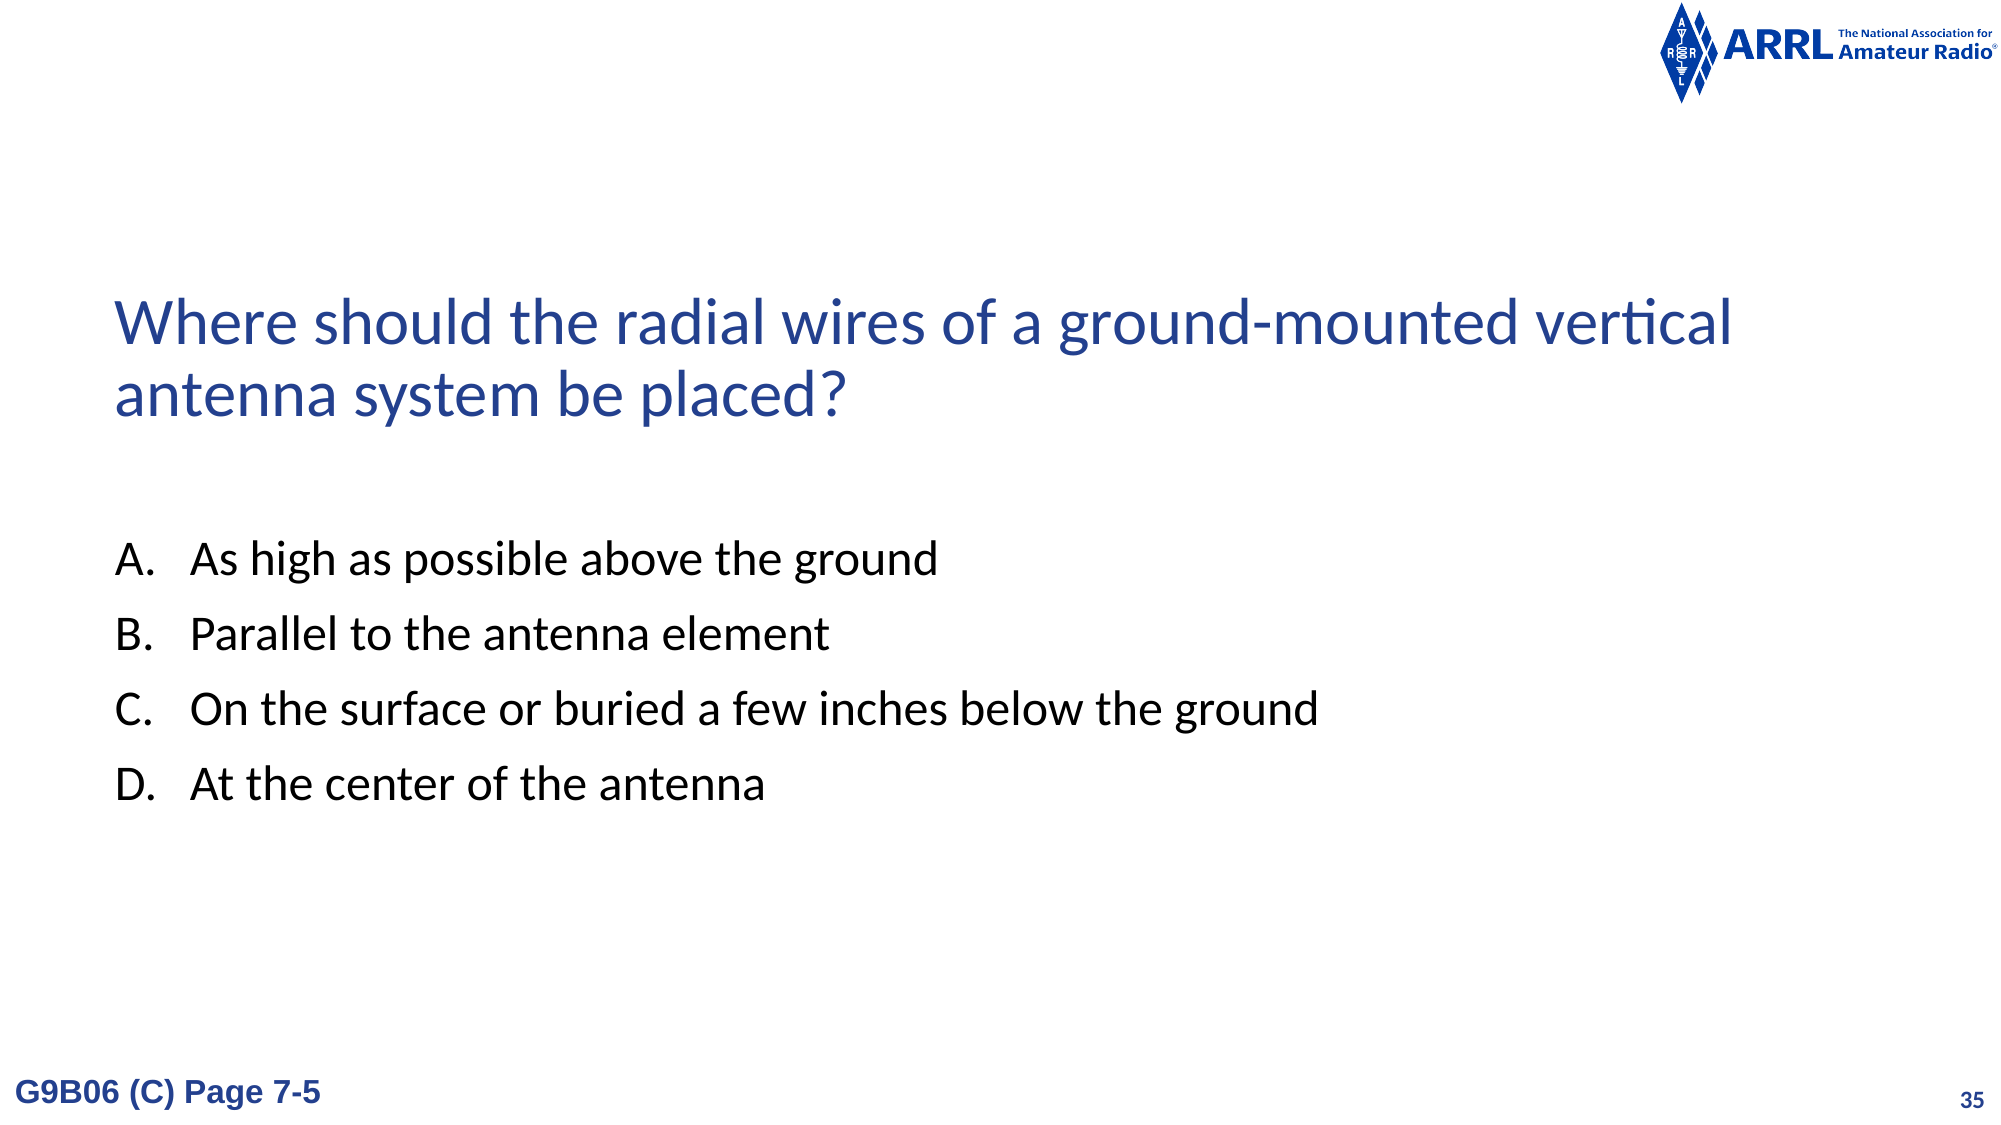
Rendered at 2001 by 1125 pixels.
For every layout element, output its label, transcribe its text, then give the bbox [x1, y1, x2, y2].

picture [1658, 0, 1999, 106]
text_box G9B06 (C) Page 7-5 [0, 1062, 1313, 1118]
text_box 35 [1875, 1076, 2000, 1121]
title Where should the radial wires of a ground-mounted vertical antenna system be placed? [99, 249, 1900, 468]
list As high as possible above the ground Parallel to the antenna element On the surface or buried a few inches below the ground At the center of the antenna [99, 525, 1900, 1005]
